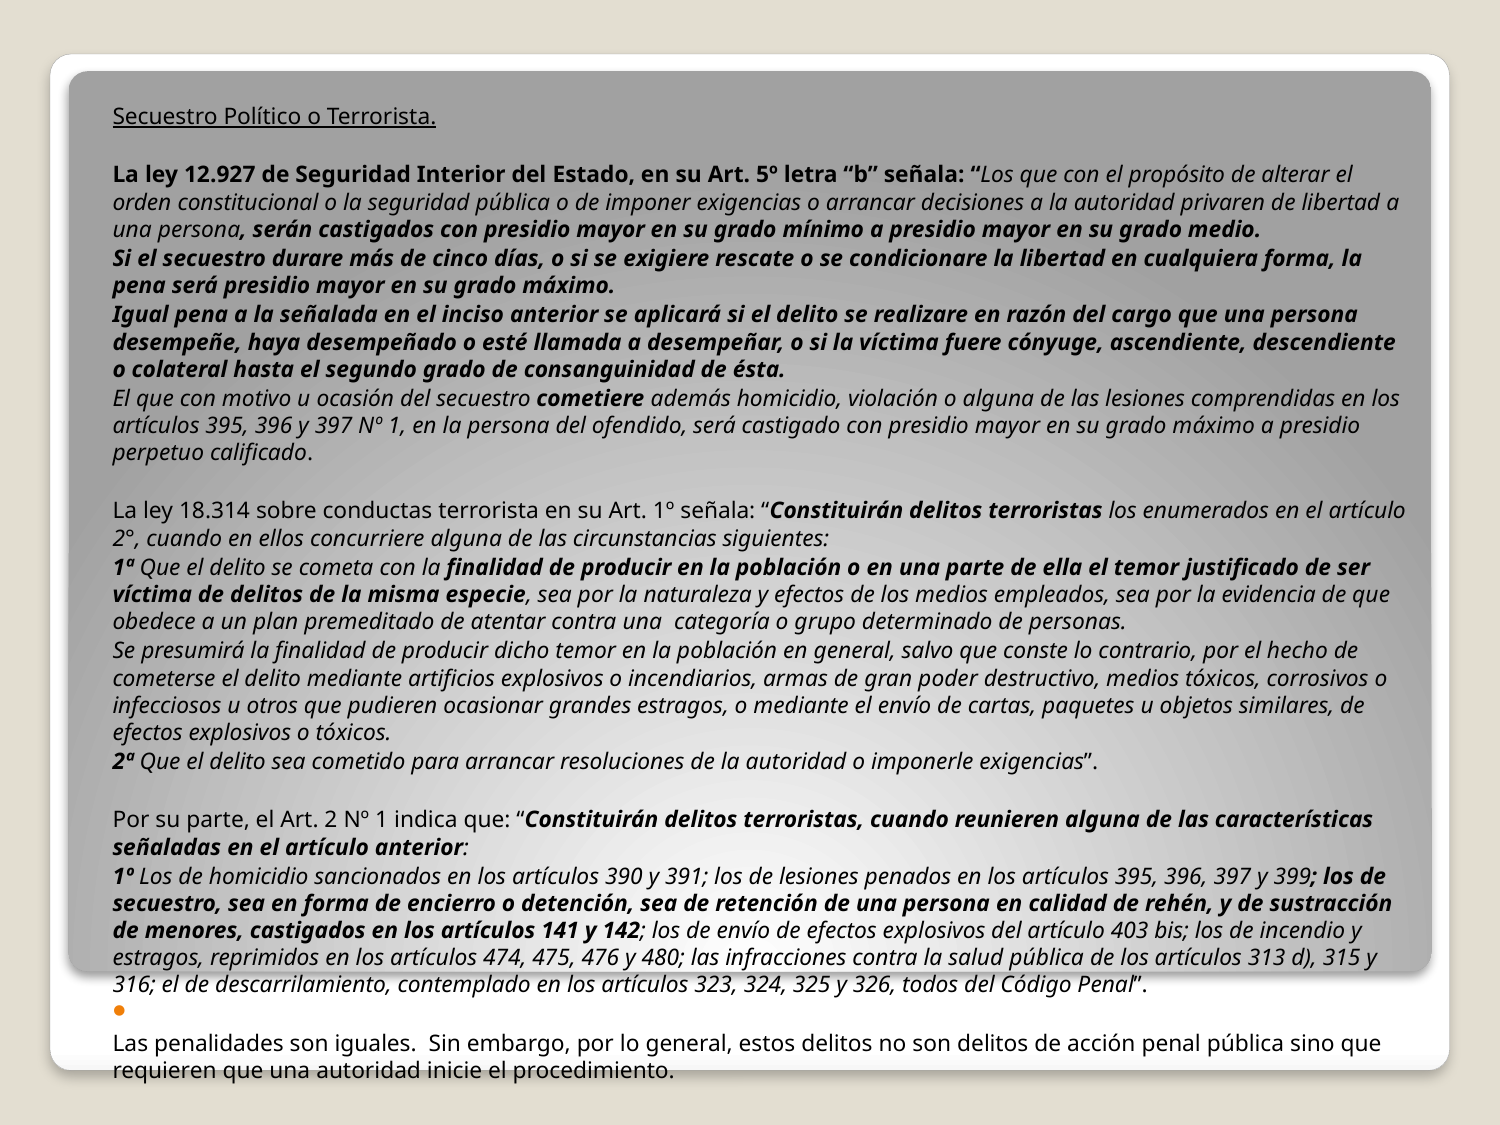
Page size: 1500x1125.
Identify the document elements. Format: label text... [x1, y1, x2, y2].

list Secuestro Político o Terrorista. La ley 12.927 de Seguridad Interior del Estado, en su Art. 5º letra “b” señala: “Los que con el propósito de alterar el orden constitucional o la seguridad pública o de imponer exigencias o arrancar decisiones a la autoridad privaren de libertad a una persona, serán castigados con presidio mayor en su grado mínimo a presidio mayor en su grado medio. Si el secuestro durare más de cinco días, o si se exigiere rescate o se condicionare la libertad en cualquiera forma, la pena será presidio mayor en su grado máximo. Igual pena a la señalada en el inciso anterior se aplicará si el delito se realizare en razón del cargo que una persona desempeñe, haya desempeñado o esté llamada a desempeñar, o si la víctima fuere cónyuge, ascendiente, descendiente o colateral hasta el segundo grado de consanguinidad de ésta. El que con motivo u ocasión del secuestro cometiere además homicidio, violación o alguna de las lesiones comprendidas en los artículos 395, 396 y 397 Nº 1, en la persona del ofendido, será castigado con presidio mayor en su grado máximo a presidio perpetuo calificado. La ley 18.314 sobre conductas terrorista en su Art. 1º señala: “Constituirán delitos terroristas los enumerados en el artículo 2°, cuando en ellos concurriere alguna de las circunstancias siguientes: 1ª Que el delito se cometa con la finalidad de producir en la población o en una parte de ella el temor justificado de ser víctima de delitos de la misma especie, sea por la naturaleza y efectos de los medios empleados, sea por la evidencia de que obedece a un plan premeditado de atentar contra una categoría o grupo determinado de personas. Se presumirá la finalidad de producir dicho temor en la población en general, salvo que conste lo contrario, por el hecho de cometerse el delito mediante artificios explosivos o incendiarios, armas de gran poder destructivo, medios tóxicos, corrosivos o infecciosos u otros que pudieren ocasionar grandes estragos, o mediante el envío de cartas, paquetes u objetos similares, de efectos explosivos o tóxicos. 2ª Que el delito sea cometido para arrancar resoluciones de la autoridad o imponerle exigencias”. Por su parte, el Art. 2 Nº 1 indica que: “Constituirán delitos terroristas, cuando reunieren alguna de las características señaladas en el artículo anterior: 1º Los de homicidio sancionados en los artículos 390 y 391; los de lesiones penados en los artículos 395, 396, 397 y 399; los de secuestro, sea en forma de encierro o detención, sea de retención de una persona en calidad de rehén, y de sustracción de menores, castigados en los artículos 141 y 142; los de envío de efectos explosivos del artículo 403 bis; los de incendio y estragos, reprimidos en los artículos 474, 475, 476 y 480; las infracciones contra la salud pública de los artículos 313 d), 315 y 316; el de descarrilamiento, contemplado en los artículos 323, 324, 325 y 326, todos del Código Penal”. Las penalidades son iguales. Sin embargo, por lo general, estos delitos no son delitos de acción penal pública sino que requieren que una autoridad inicie el procedimiento. [82, 86, 1425, 1106]
